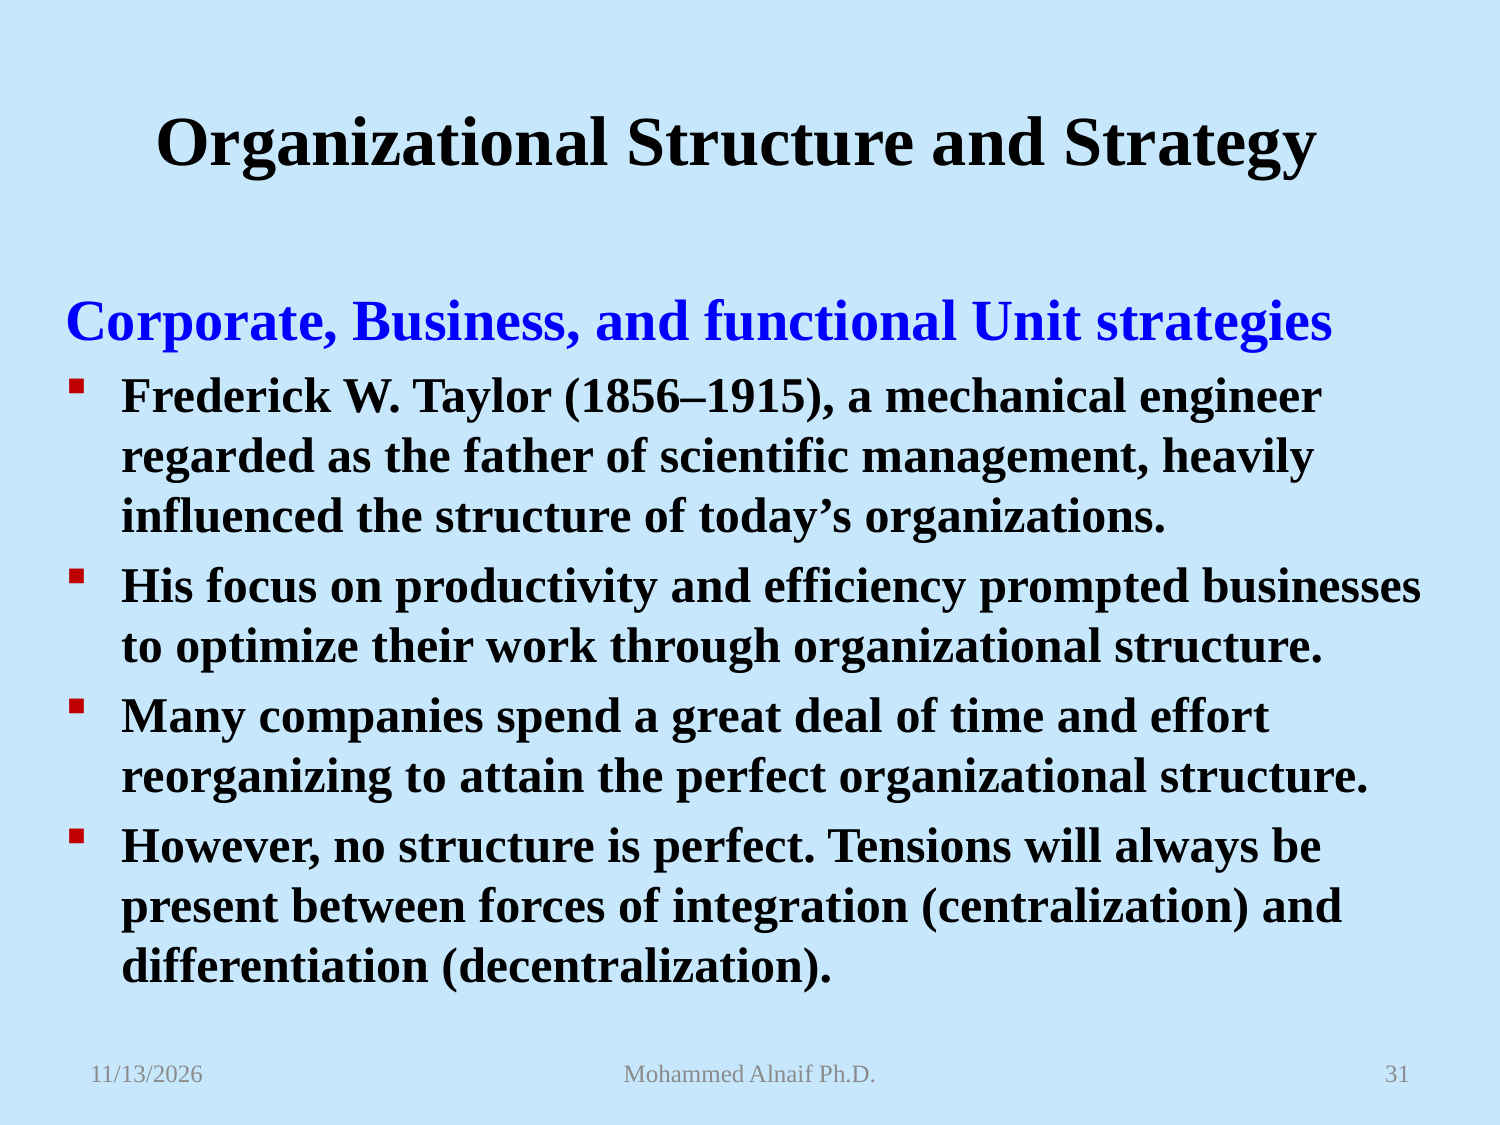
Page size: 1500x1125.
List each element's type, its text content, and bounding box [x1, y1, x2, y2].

footer Mohammed Alnaif Ph.D. [512, 1042, 988, 1103]
slide_number 31 [1074, 1042, 1425, 1103]
subtitle Corporate, Business, and functional Unit strategies Frederick W. Taylor (1856–1915), a mechanical engineer regarded as the father of scientific management, heavily influenced the structure of today’s organizations. His focus on productivity and efficiency prompted businesses to optimize their work through organizational structure. Many companies spend a great deal of time and effort reorganizing to attain the perfect organizational structure. However, no structure is perfect. Tensions will always be present between forces of integration (centralization) and differentiation (decentralization). [50, 275, 1463, 1038]
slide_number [75, 1042, 425, 1103]
title Organizational Structure and Strategy [99, 87, 1375, 188]
